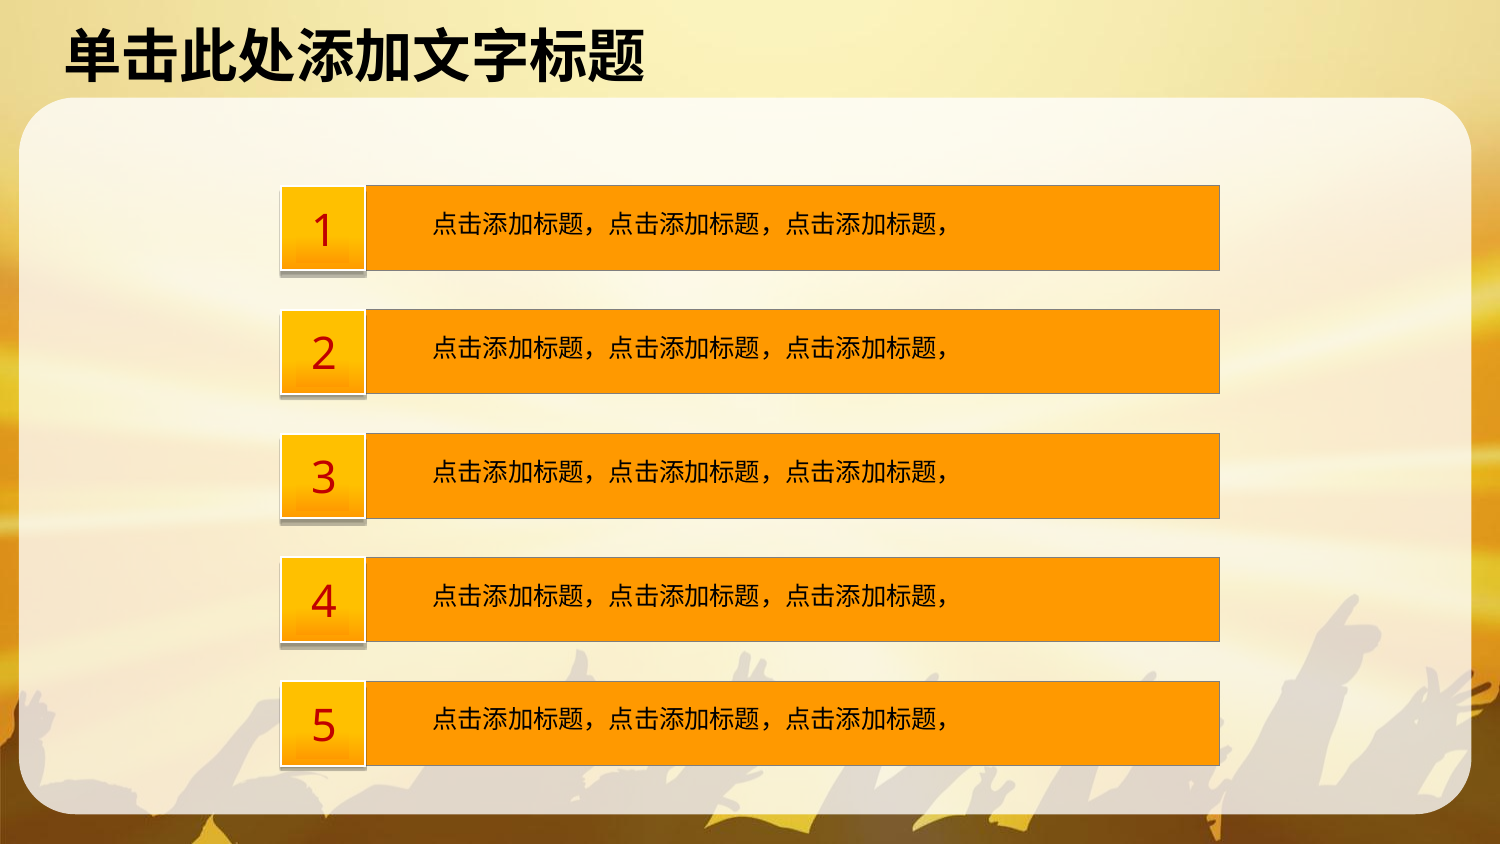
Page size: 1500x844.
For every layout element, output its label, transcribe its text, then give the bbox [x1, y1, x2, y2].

text_box [366, 185, 1220, 270]
text_box 点击添加标题，点击添加标题，点击添加标题， [417, 448, 1135, 494]
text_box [280, 681, 365, 766]
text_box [280, 433, 365, 518]
text_box [366, 433, 1220, 518]
text_box 点击添加标题，点击添加标题，点击添加标题， [417, 200, 1155, 246]
text_box [366, 309, 1220, 394]
text_box [366, 681, 1220, 766]
text_box 点击添加标题，点击添加标题，点击添加标题， [417, 696, 1135, 742]
picture [0, 0, 1500, 844]
text_box [366, 557, 1220, 642]
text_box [280, 557, 365, 642]
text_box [280, 309, 365, 394]
text_box 点击添加标题，点击添加标题，点击添加标题， [417, 572, 1135, 618]
text_box 点击添加标题，点击添加标题，点击添加标题， [417, 324, 1135, 370]
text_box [280, 185, 365, 270]
